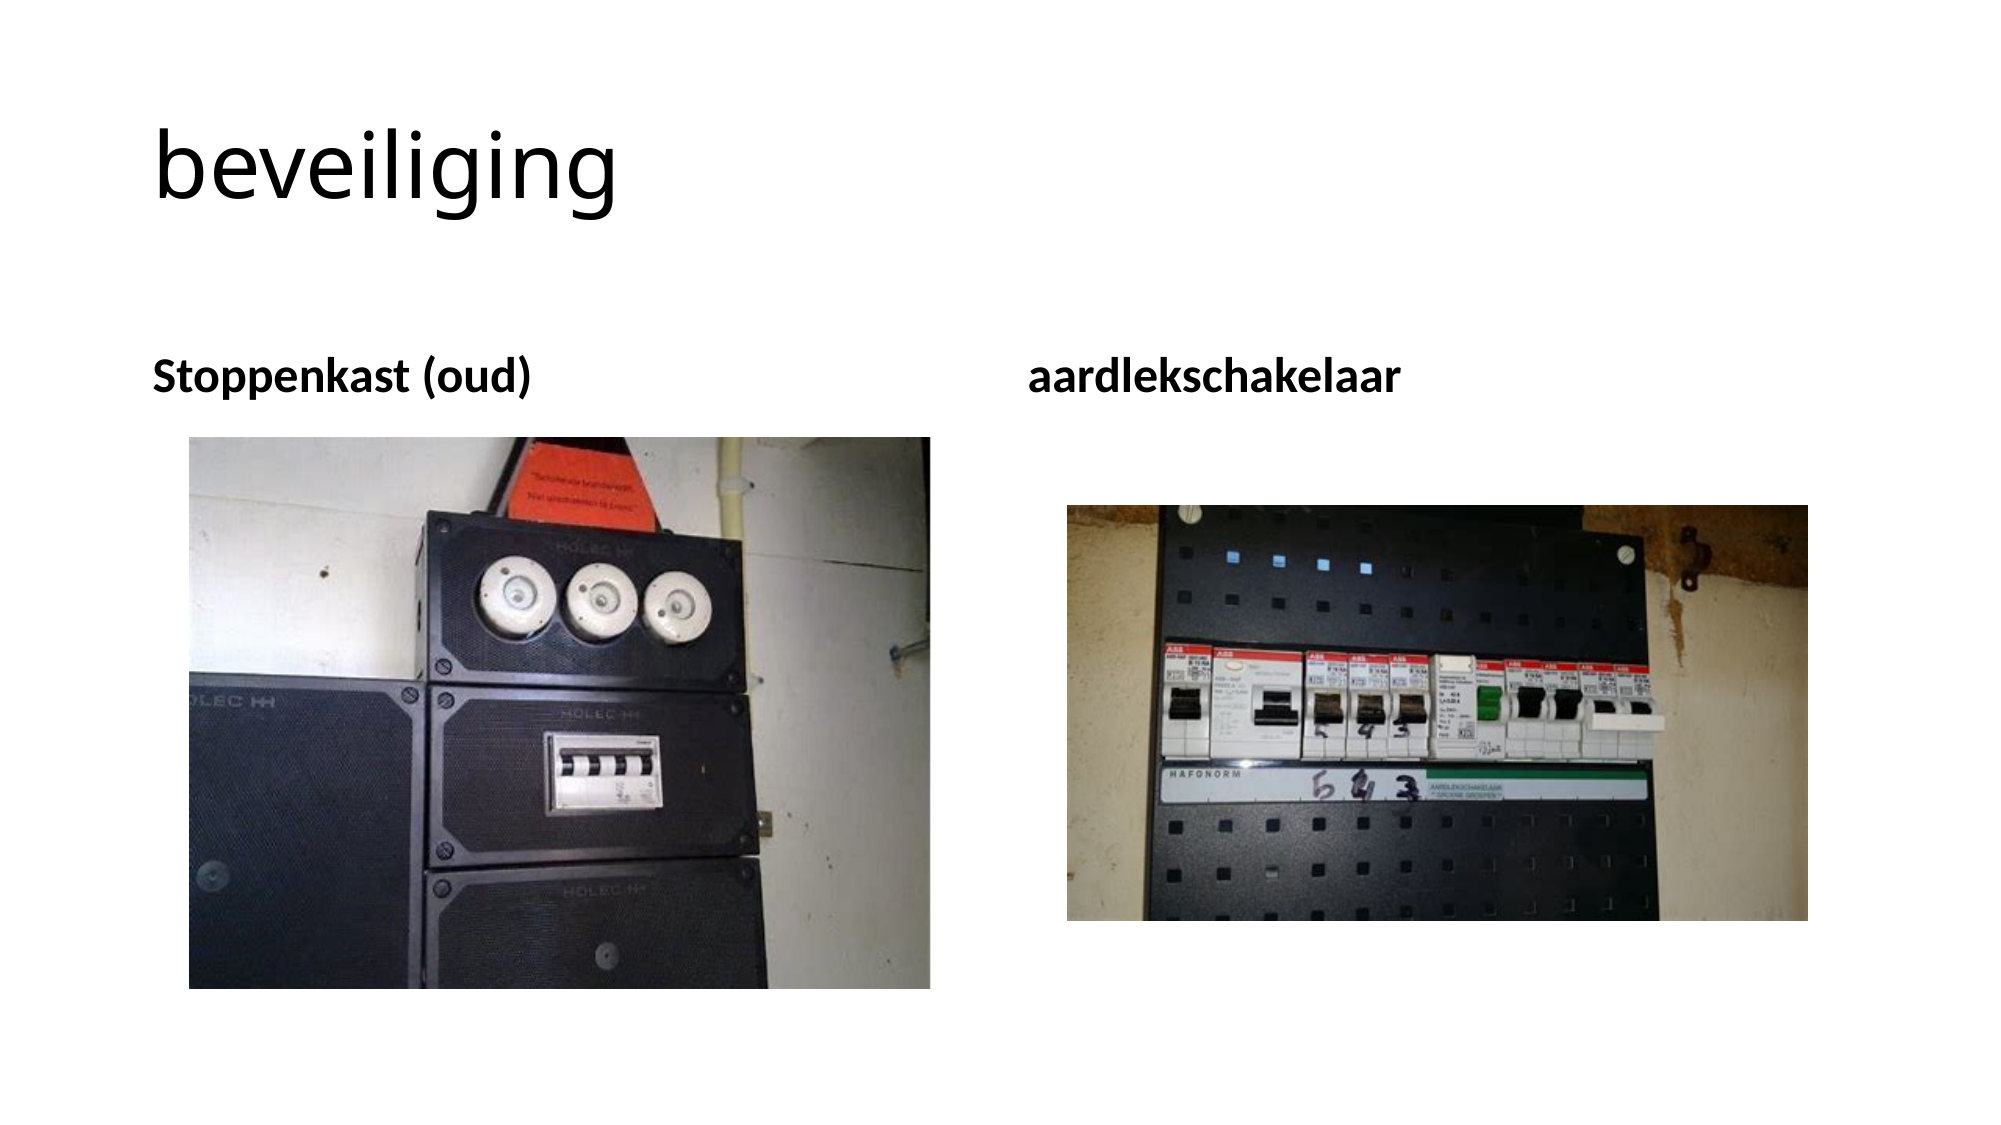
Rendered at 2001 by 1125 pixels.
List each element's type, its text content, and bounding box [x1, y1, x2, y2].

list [189, 437, 932, 989]
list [1067, 505, 1808, 921]
list aardlekschakelaar [1012, 275, 1863, 411]
title beveiliging [137, 59, 1863, 278]
list Stoppenkast (oud) [137, 275, 984, 411]
